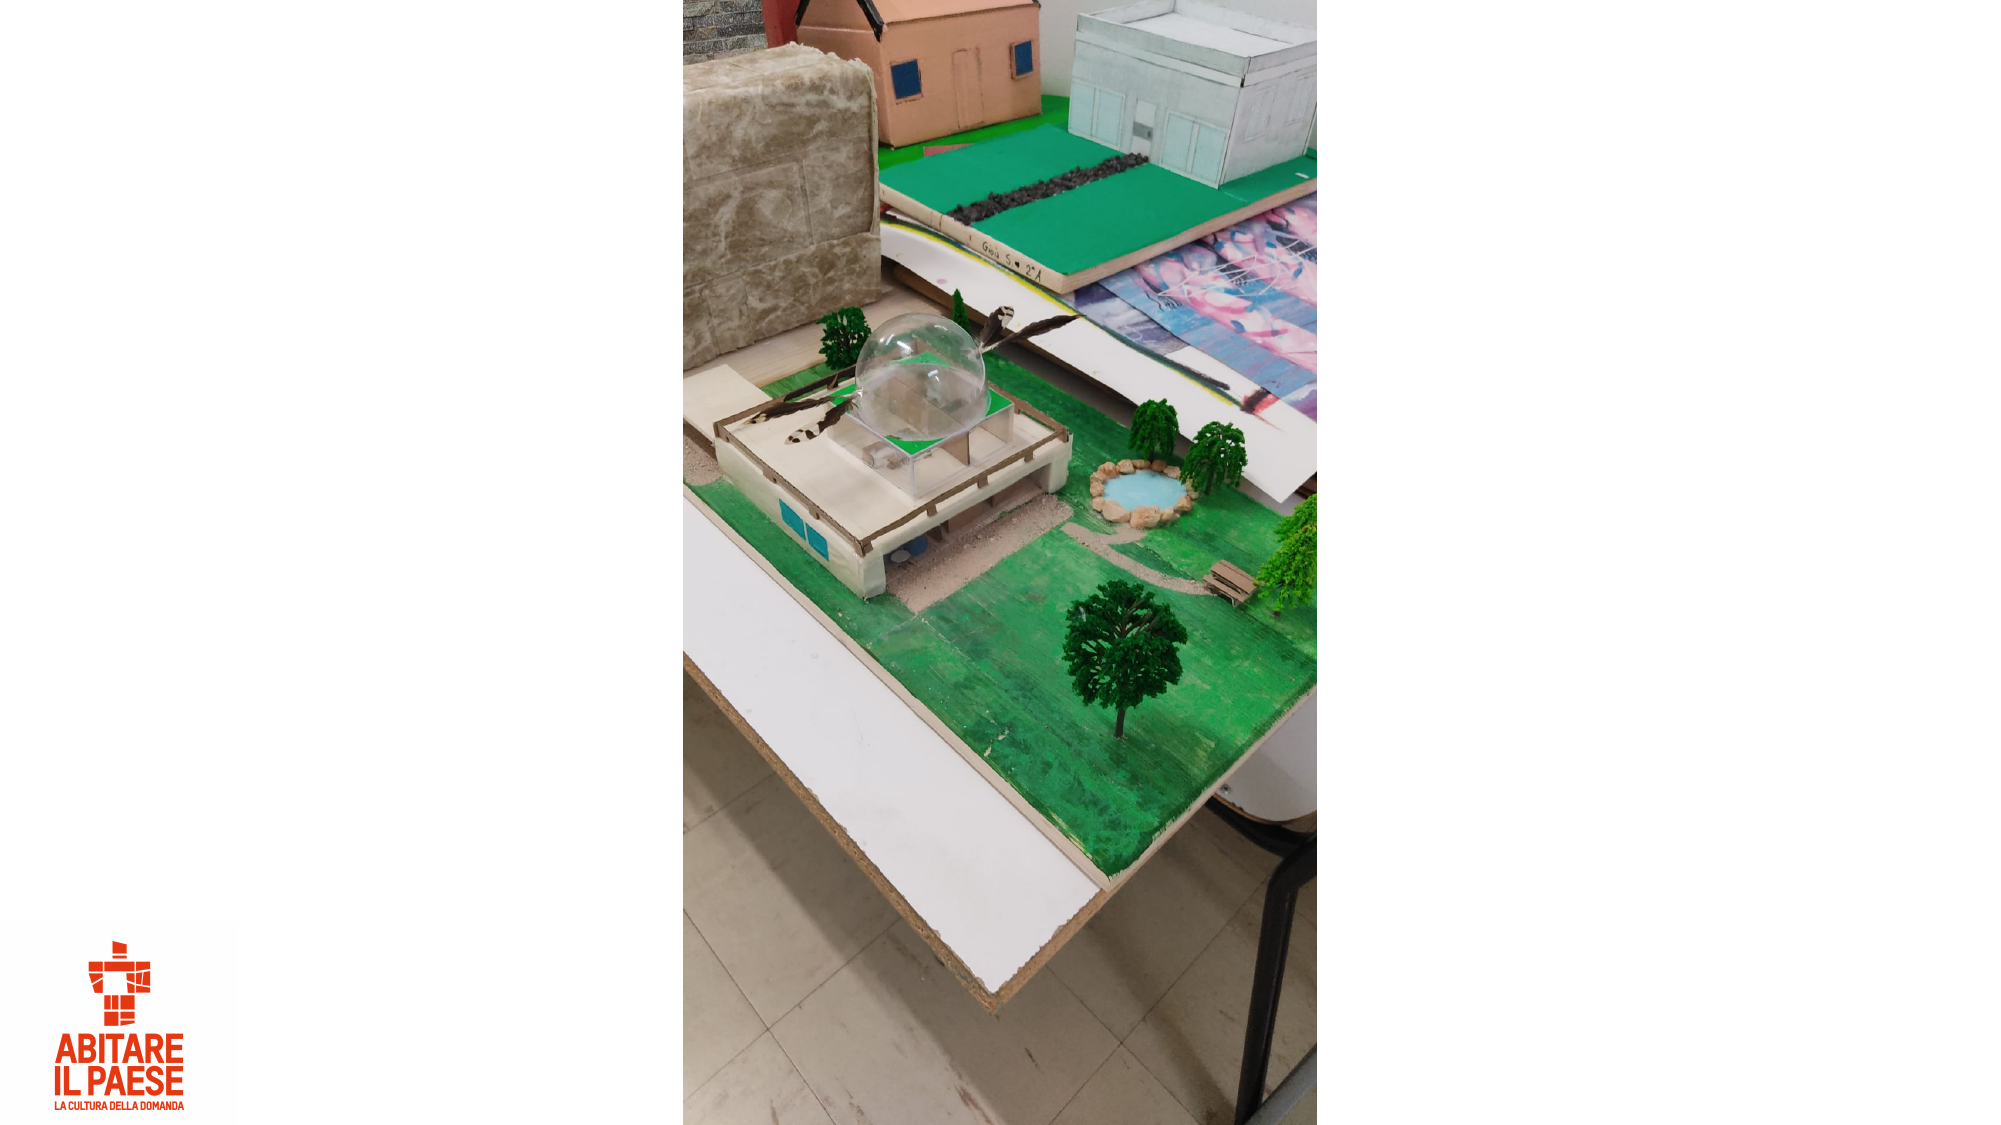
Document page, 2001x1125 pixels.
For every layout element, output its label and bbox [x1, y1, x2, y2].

picture [0, 922, 238, 1125]
picture [683, 0, 1317, 1125]
